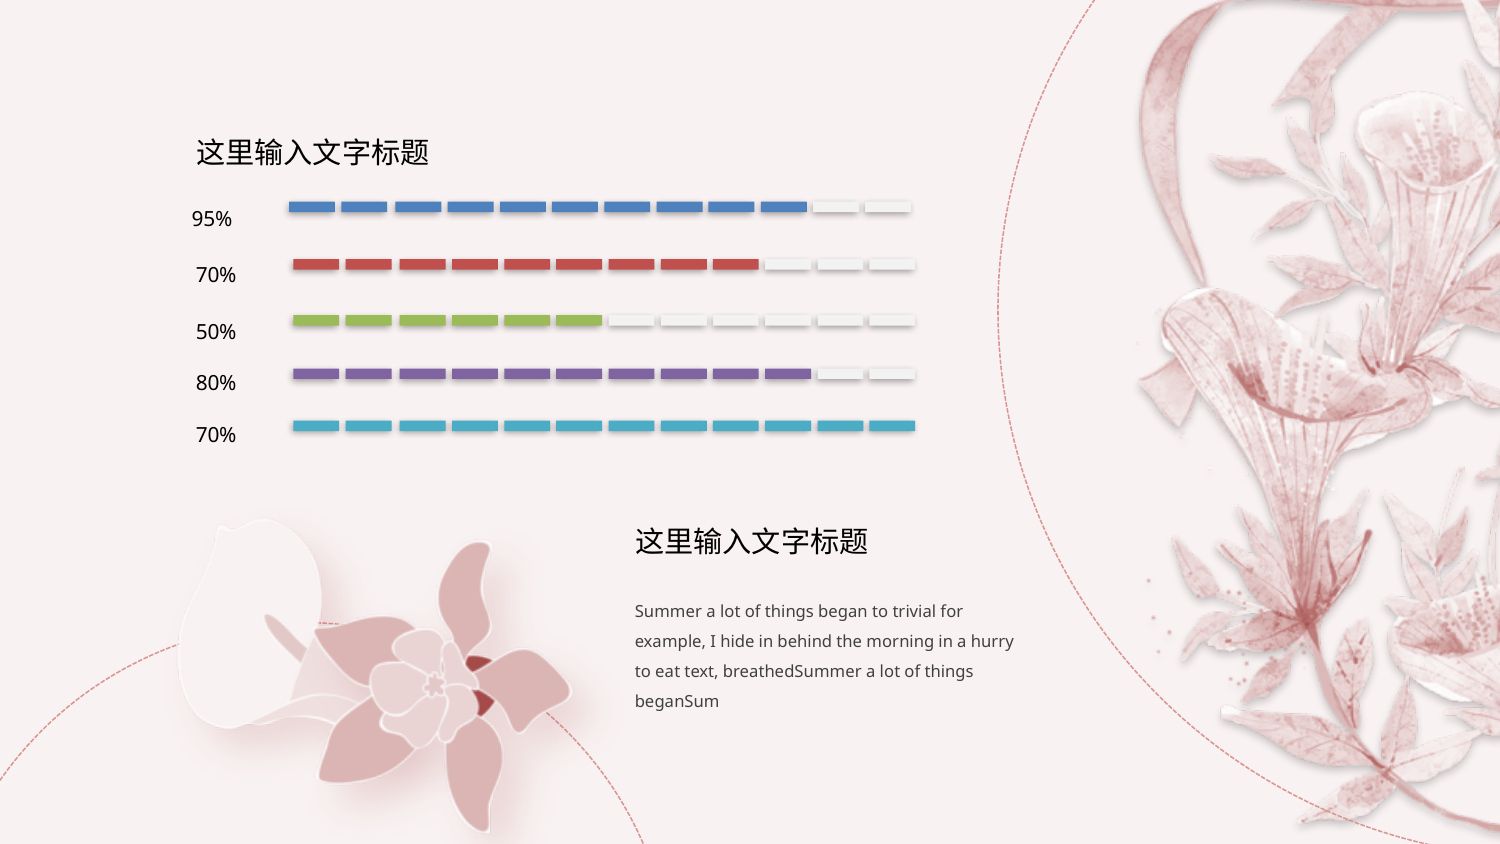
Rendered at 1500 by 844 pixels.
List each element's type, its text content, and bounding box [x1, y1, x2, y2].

text_box [995, 0, 1094, 622]
text_box 这里输入文字标题 [181, 126, 566, 177]
text_box Summer a lot of things began to trivial for example, I hide in behind the morning in a hurry to eat text, breathedSummer a lot of things beganSum [703, 583, 1046, 718]
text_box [135, 185, 916, 445]
picture [1099, 0, 1500, 844]
text_box [0, 656, 143, 844]
picture [149, 418, 699, 844]
text_box 这里输入文字标题 [703, 516, 1005, 566]
